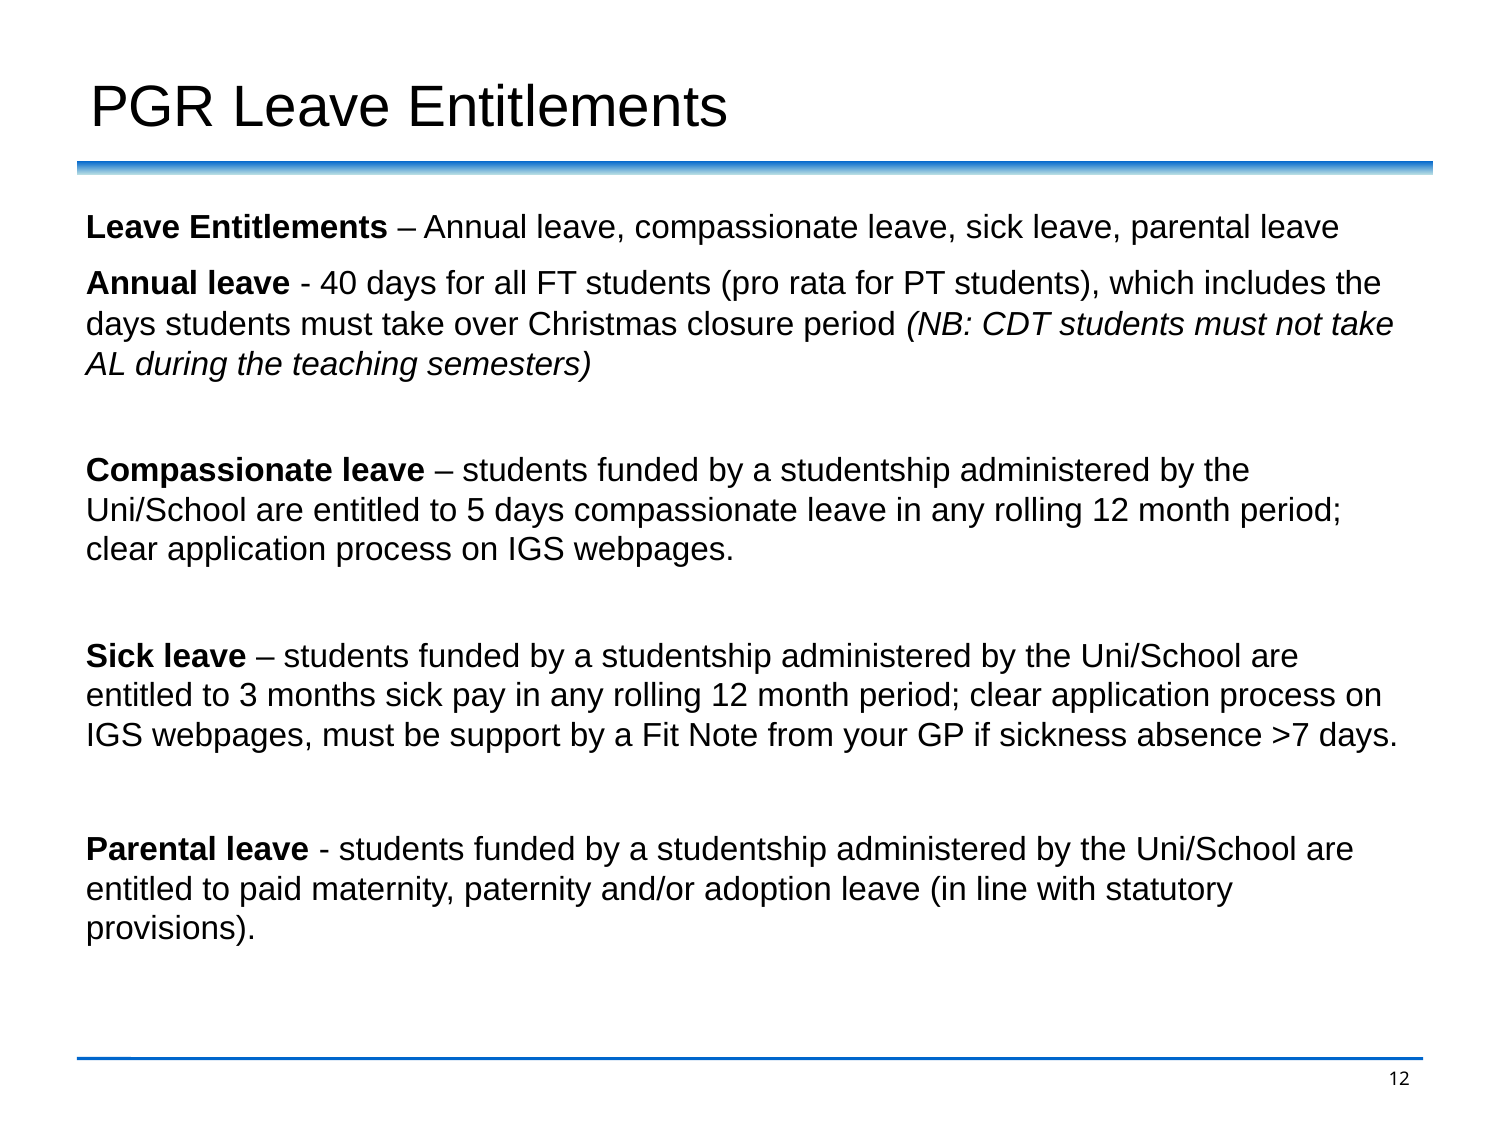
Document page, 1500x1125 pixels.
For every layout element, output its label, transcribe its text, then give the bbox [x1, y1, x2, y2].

text_box Leave Entitlements – Annual leave, compassionate leave, sick leave, parental leave Annual leave - 40 days for all FT students (pro rata for PT students), which includes the days students must take over Christmas closure period (NB: CDT students must not take AL during the teaching semesters) Compassionate leave – students funded by a studentship administered by the Uni/School are entitled to 5 days compassionate leave in any rolling 12 month period; clear application process on IGS webpages. Sick leave – students funded by a studentship administered by the Uni/School are entitled to 3 months sick pay in any rolling 12 month period; clear application process on IGS webpages, must be support by a Fit Note from your GP if sickness absence >7 days. Parental leave - students funded by a studentship administered by the Uni/School are entitled to paid maternity, paternity and/or adoption leave (in line with statutory provisions). [70, 197, 1429, 954]
title PGR Leave Entitlements [74, 44, 1426, 162]
slide_number 12 [1074, 1058, 1426, 1103]
